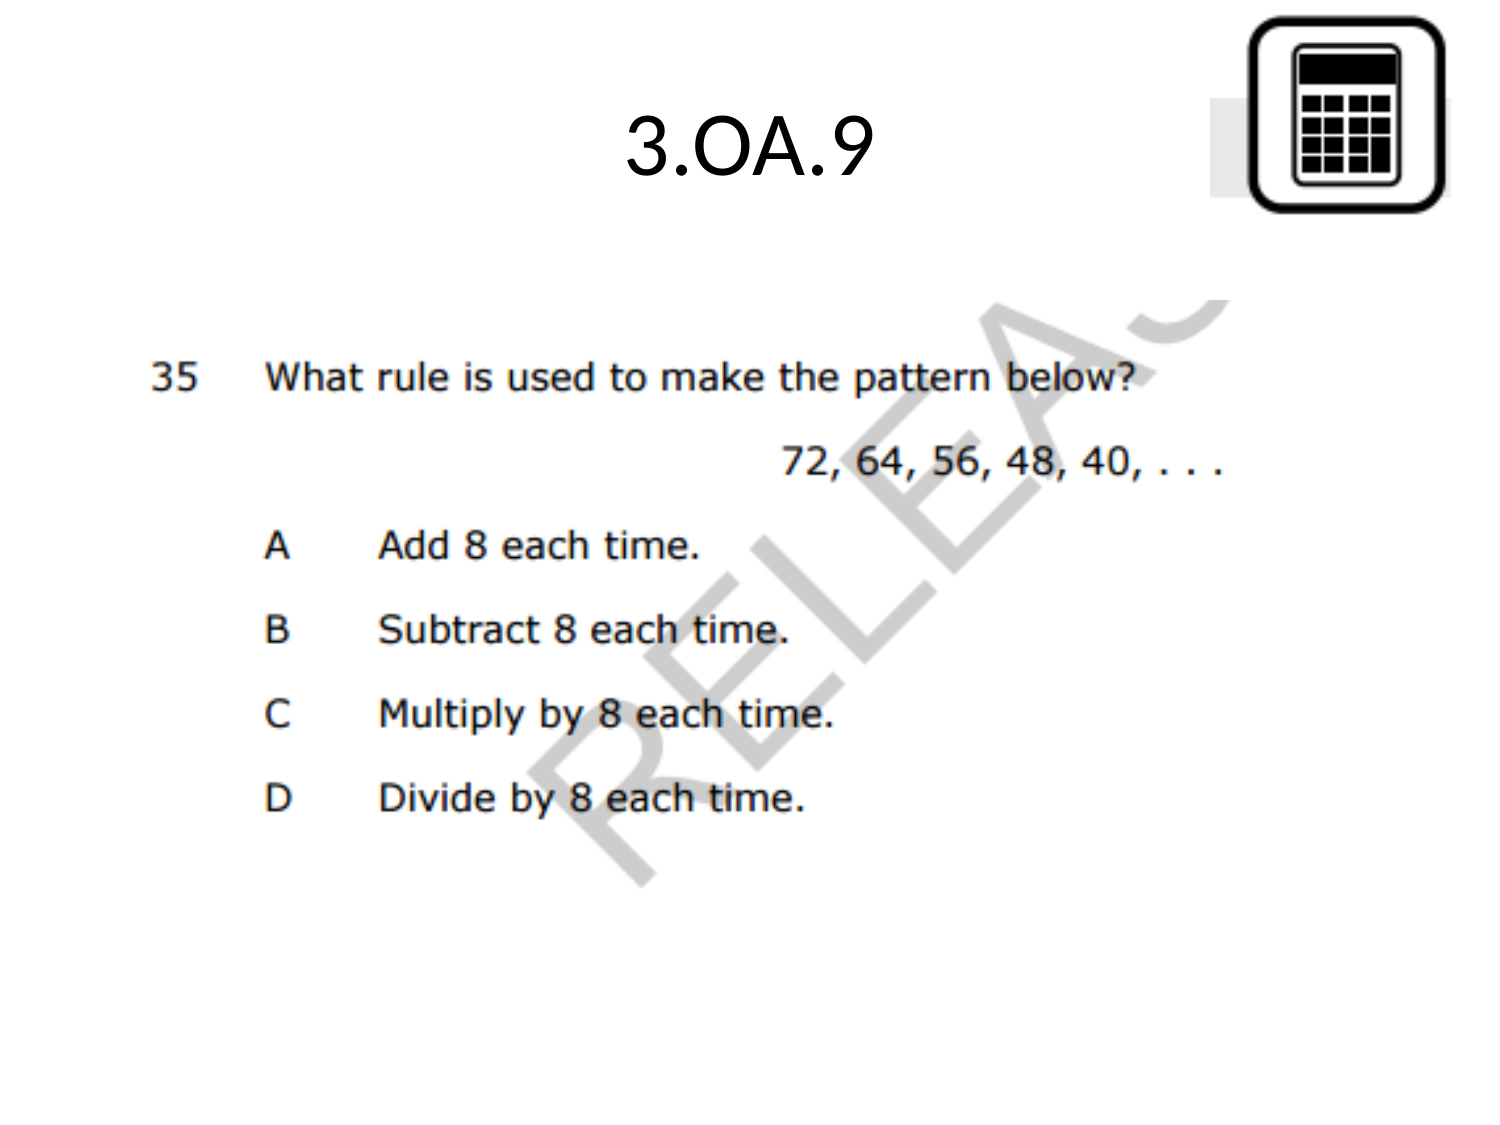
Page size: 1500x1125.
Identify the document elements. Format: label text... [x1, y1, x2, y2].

title 3.OA.9 [75, 45, 1204, 233]
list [112, 299, 1351, 994]
picture [1209, 0, 1485, 251]
